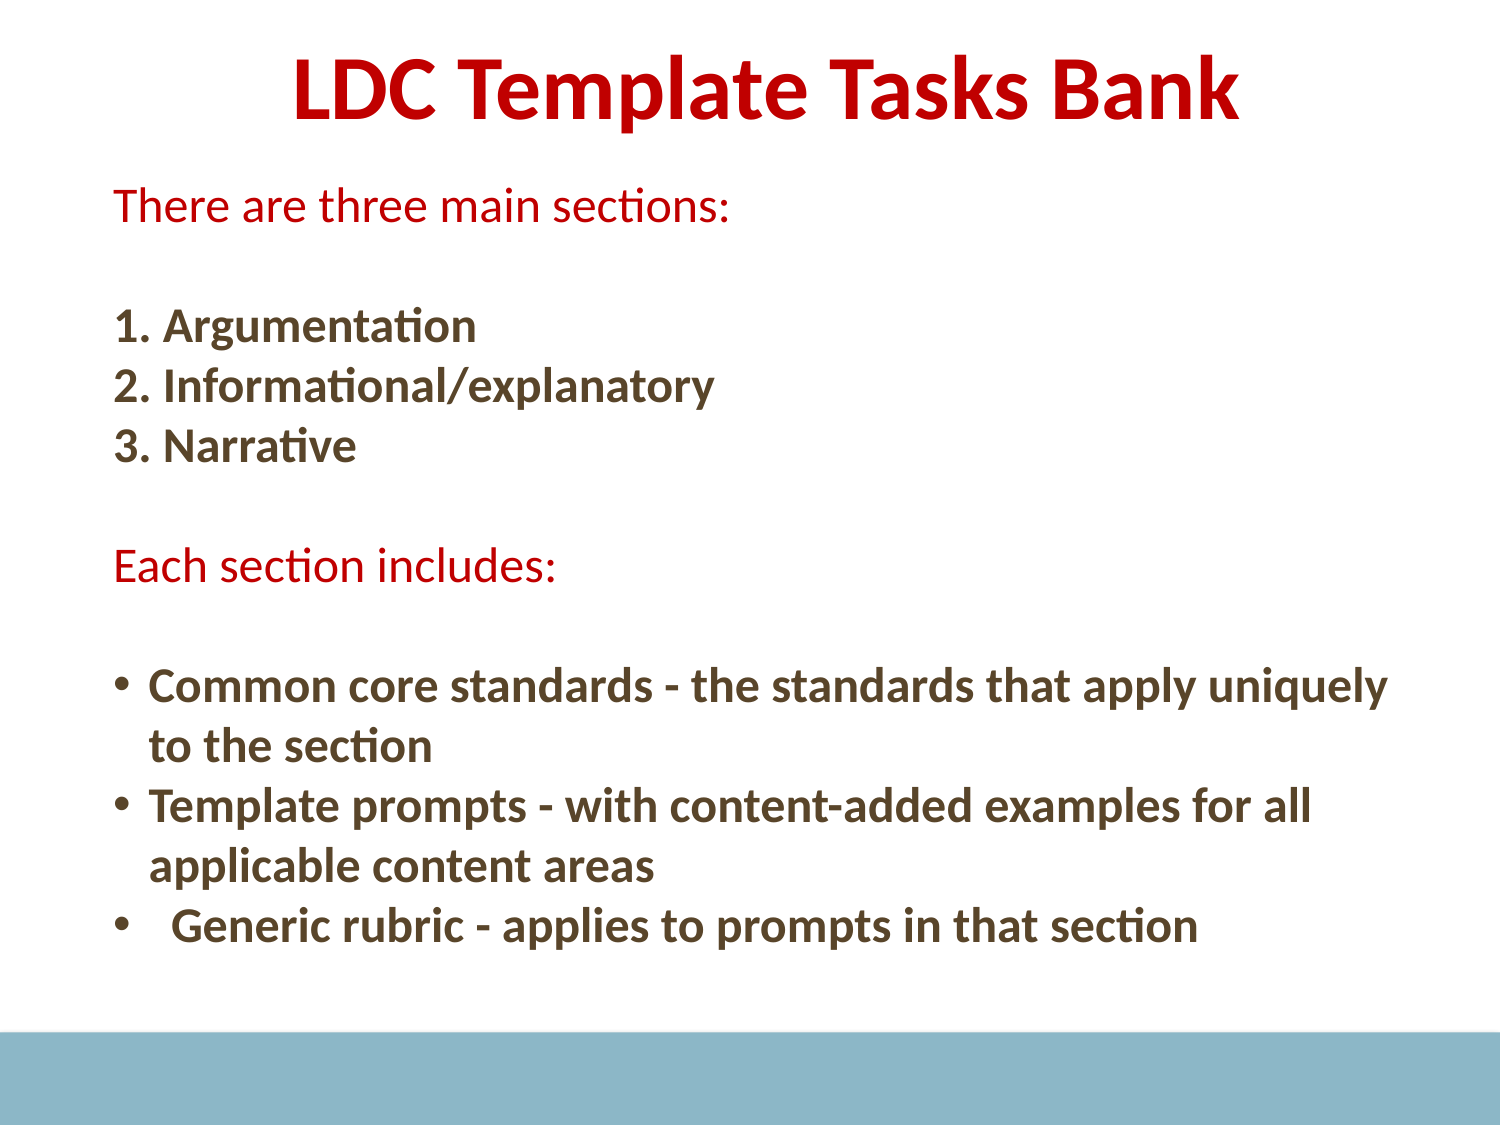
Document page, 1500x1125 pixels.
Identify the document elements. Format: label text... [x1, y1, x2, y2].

text_box There are three main sections: 1. Argumentation 2. Informational/explanatory 3. Narrative Each section includes: Common core standards - the standards that apply uniquely to the section Template prompts - with content-added examples for all applicable content areas Generic rubric - applies to prompts in that section [98, 165, 1422, 1021]
title LDC Template Tasks Bank [0, 40, 1500, 141]
